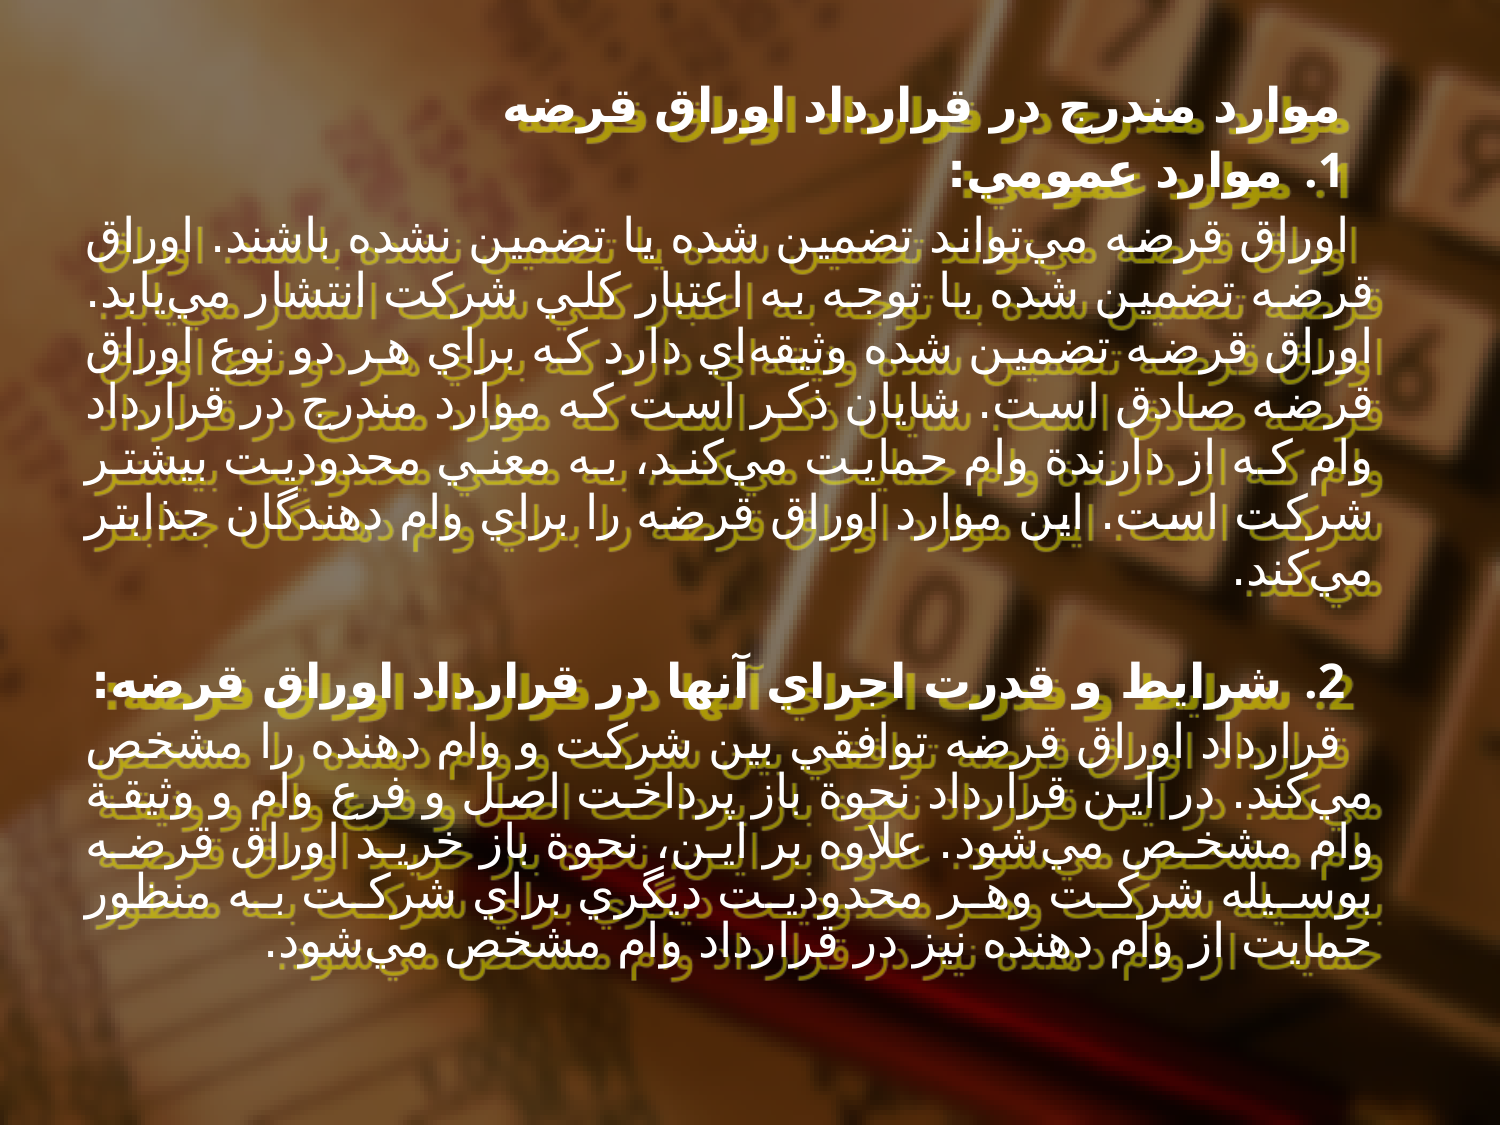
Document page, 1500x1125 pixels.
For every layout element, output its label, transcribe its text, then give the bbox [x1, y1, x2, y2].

picture [0, 0, 1500, 1125]
list موارد مندرج در قرارداد اوراق قرضه موارد عمومي: اوراق قرضه مي‌تواند تضمين شده يا تضمين نشده باشند. اوراق قرضه تضمين شده با توجه به اعتبار كلي شركت انتشار مي‌يابد. اوراق قرضه تضمين شده وثيقه‌اي دارد كه براي هر دو نوع اوراق قرضه صادق است. شايان ذكر است كه موارد مندرج در قرارداد وام كه از دارندة وام حمايت مي‌كند، به معني محدوديت بيشتر شركت است. اين موارد اوراق قرضه را براي وام دهندگان جذابتر مي‌كند. شرايط و قدرت اجراي آنها در قرارداد اوراق قرضه: قرارداد اوراق قرضه توافقي بين شركت و وام دهنده را مشخص مي‌كند. در اين قرارداد نحوة باز پرداخت اصل و فرع وام و وثيقة وام مشخص مي‌شود. علاوه بر اين، نحوة باز خريد اوراق قرضه بوسيله شركت وهر محدوديت ديگري براي شركت به منظور حمايت از وام دهنده نيز در قرارداد وام مشخص مي‌شود. [70, 70, 1407, 1020]
